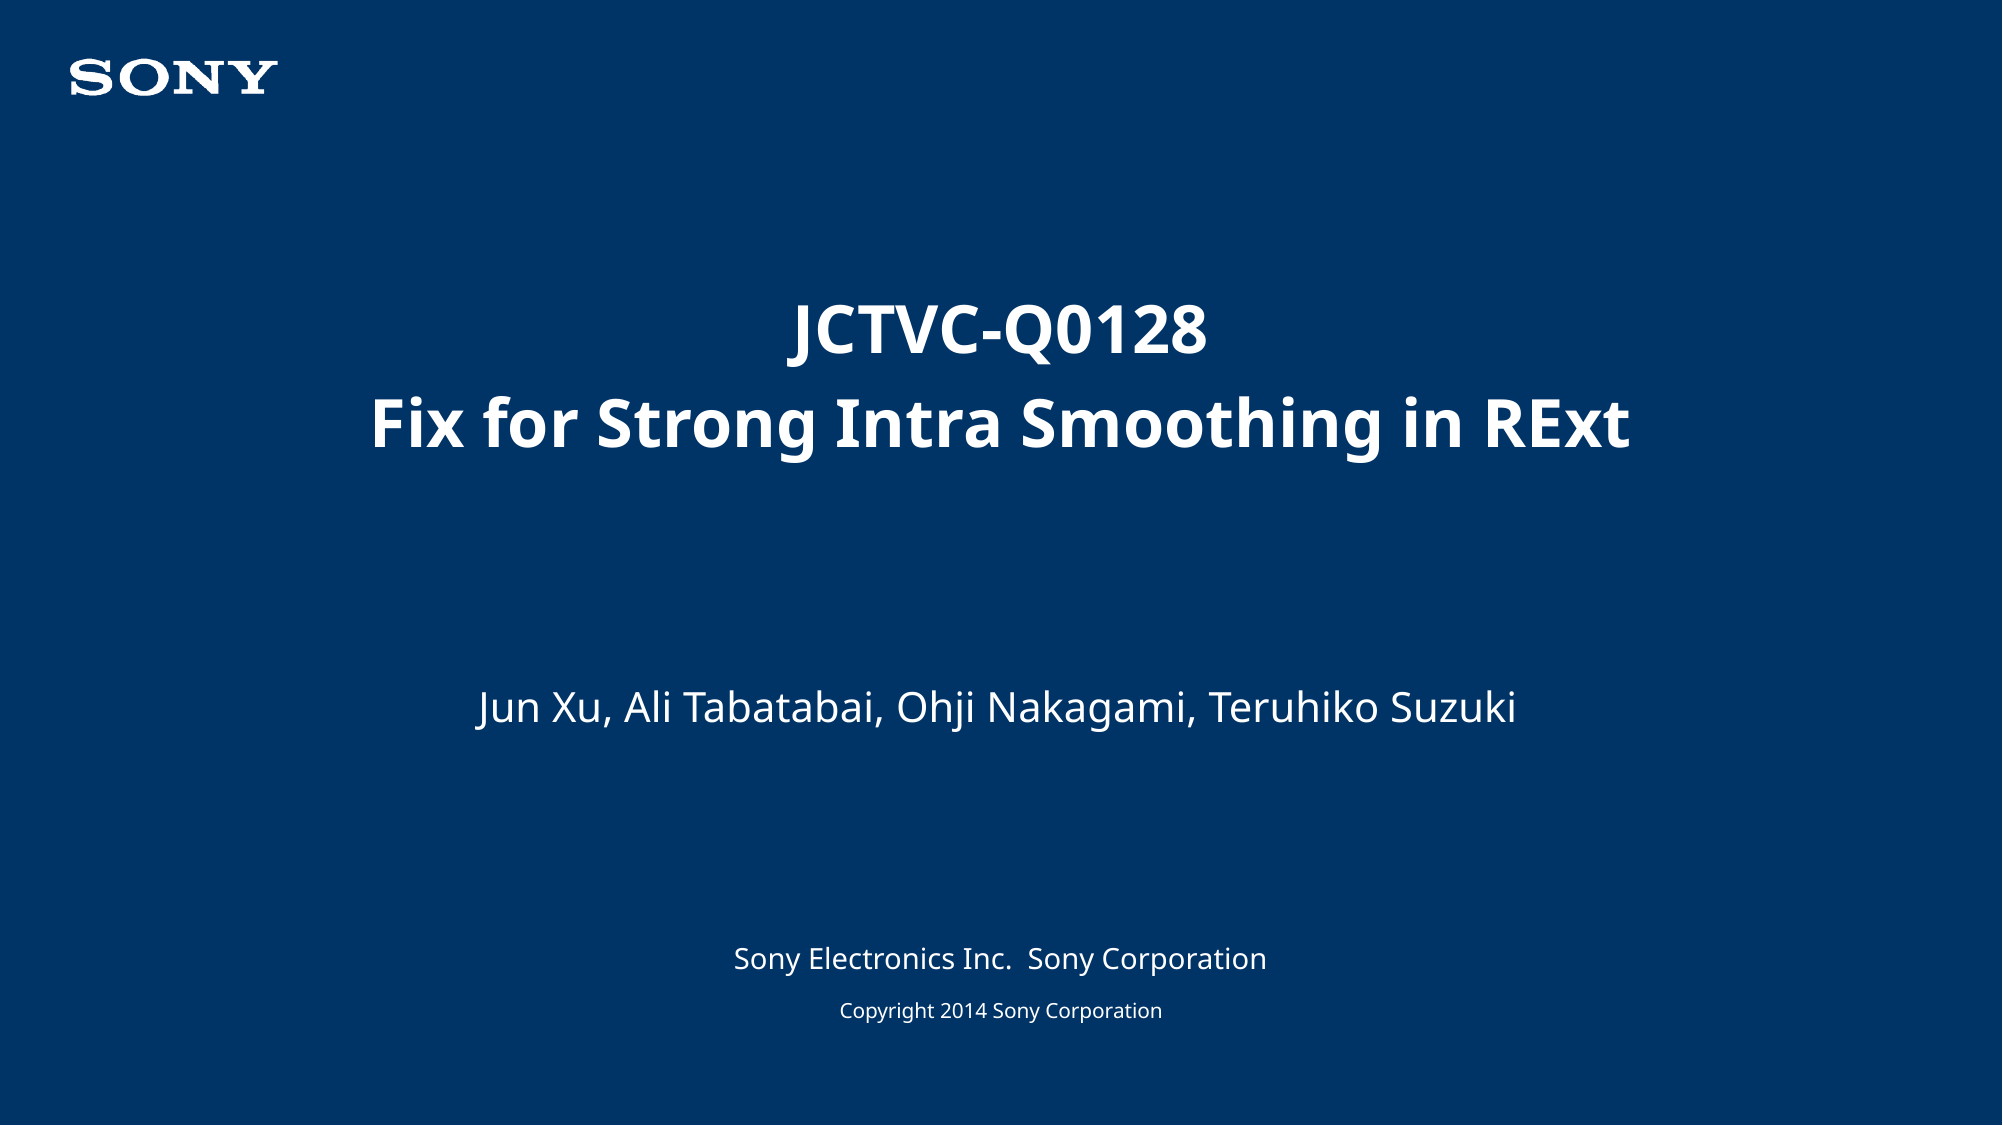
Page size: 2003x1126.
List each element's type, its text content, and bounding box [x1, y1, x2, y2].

picture [56, 49, 293, 109]
list Sony Electronics Inc. Sony Corporation [118, 940, 1884, 977]
list JCTVC-Q0128 Fix for Strong Intra Smoothing in RExt [118, 326, 1884, 421]
list Jun Xu, Ali Tabatabai, Ohji Nakagami, Teruhiko Suzuki [115, 680, 1881, 792]
list Copyright 2014 Sony Corporation [118, 997, 1884, 1024]
